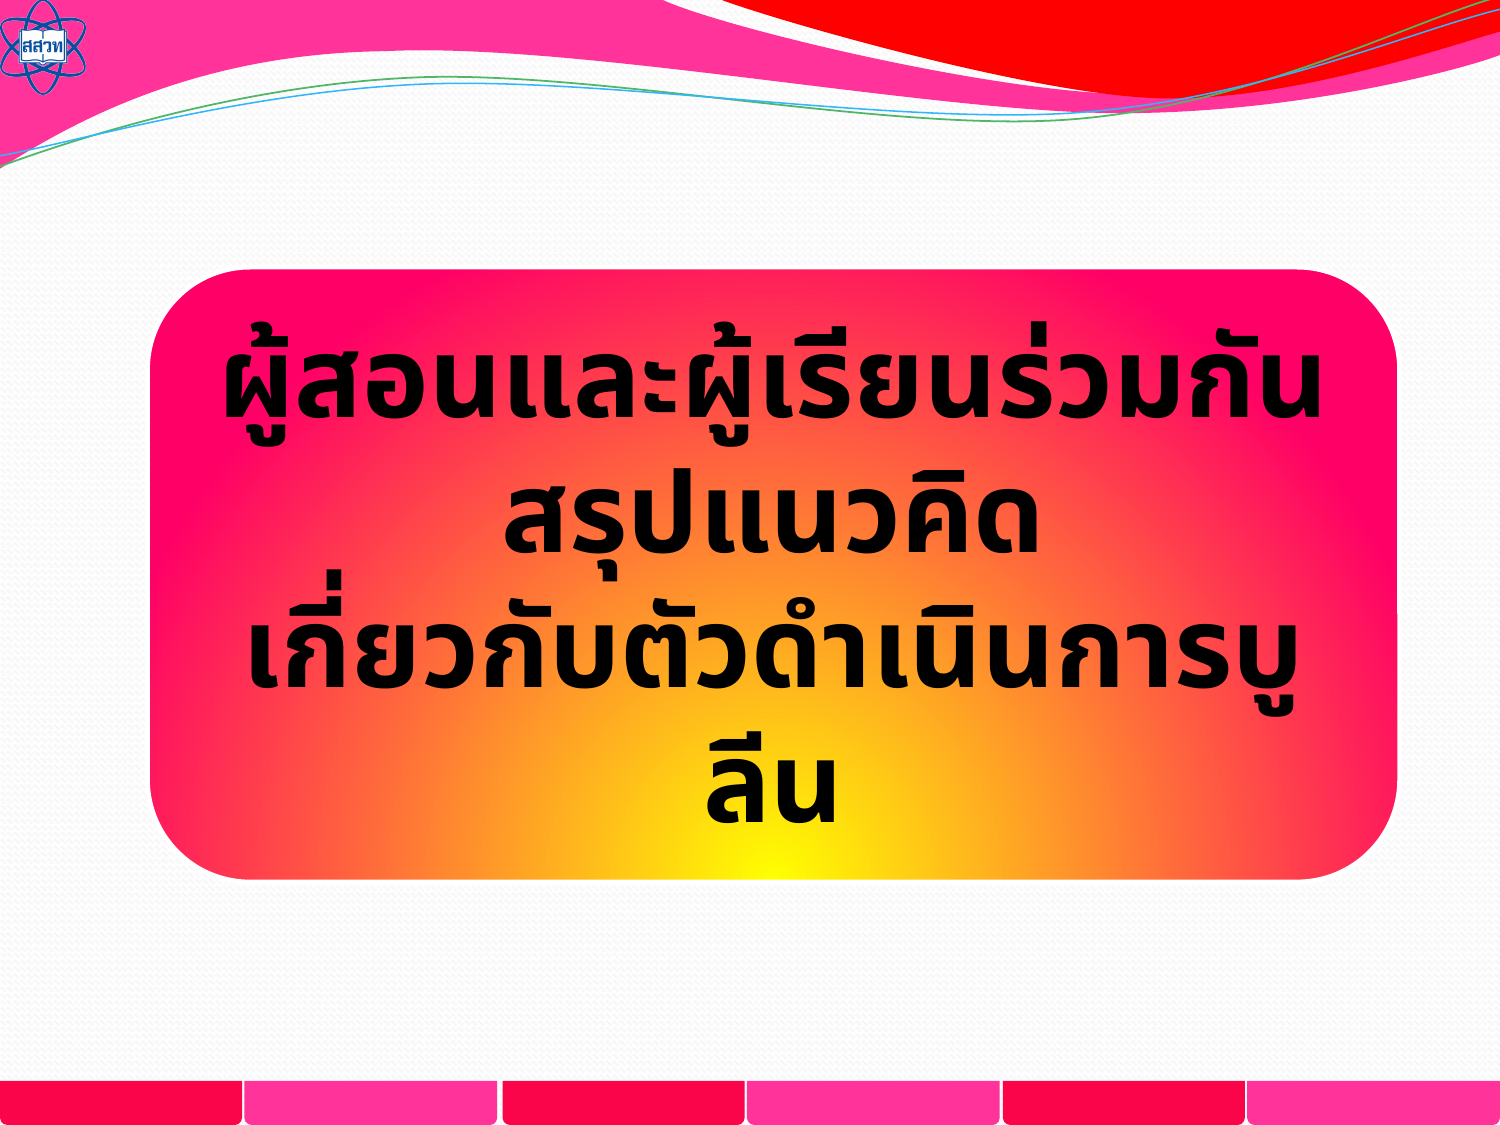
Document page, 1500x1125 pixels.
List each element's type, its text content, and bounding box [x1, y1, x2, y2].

picture [0, 0, 86, 95]
text_box ผู้สอนและผู้เรียนร่วมกัน สรุปแนวคิด เกี่ยวกับตัวดำเนินการบูลีน [146, 266, 1401, 883]
